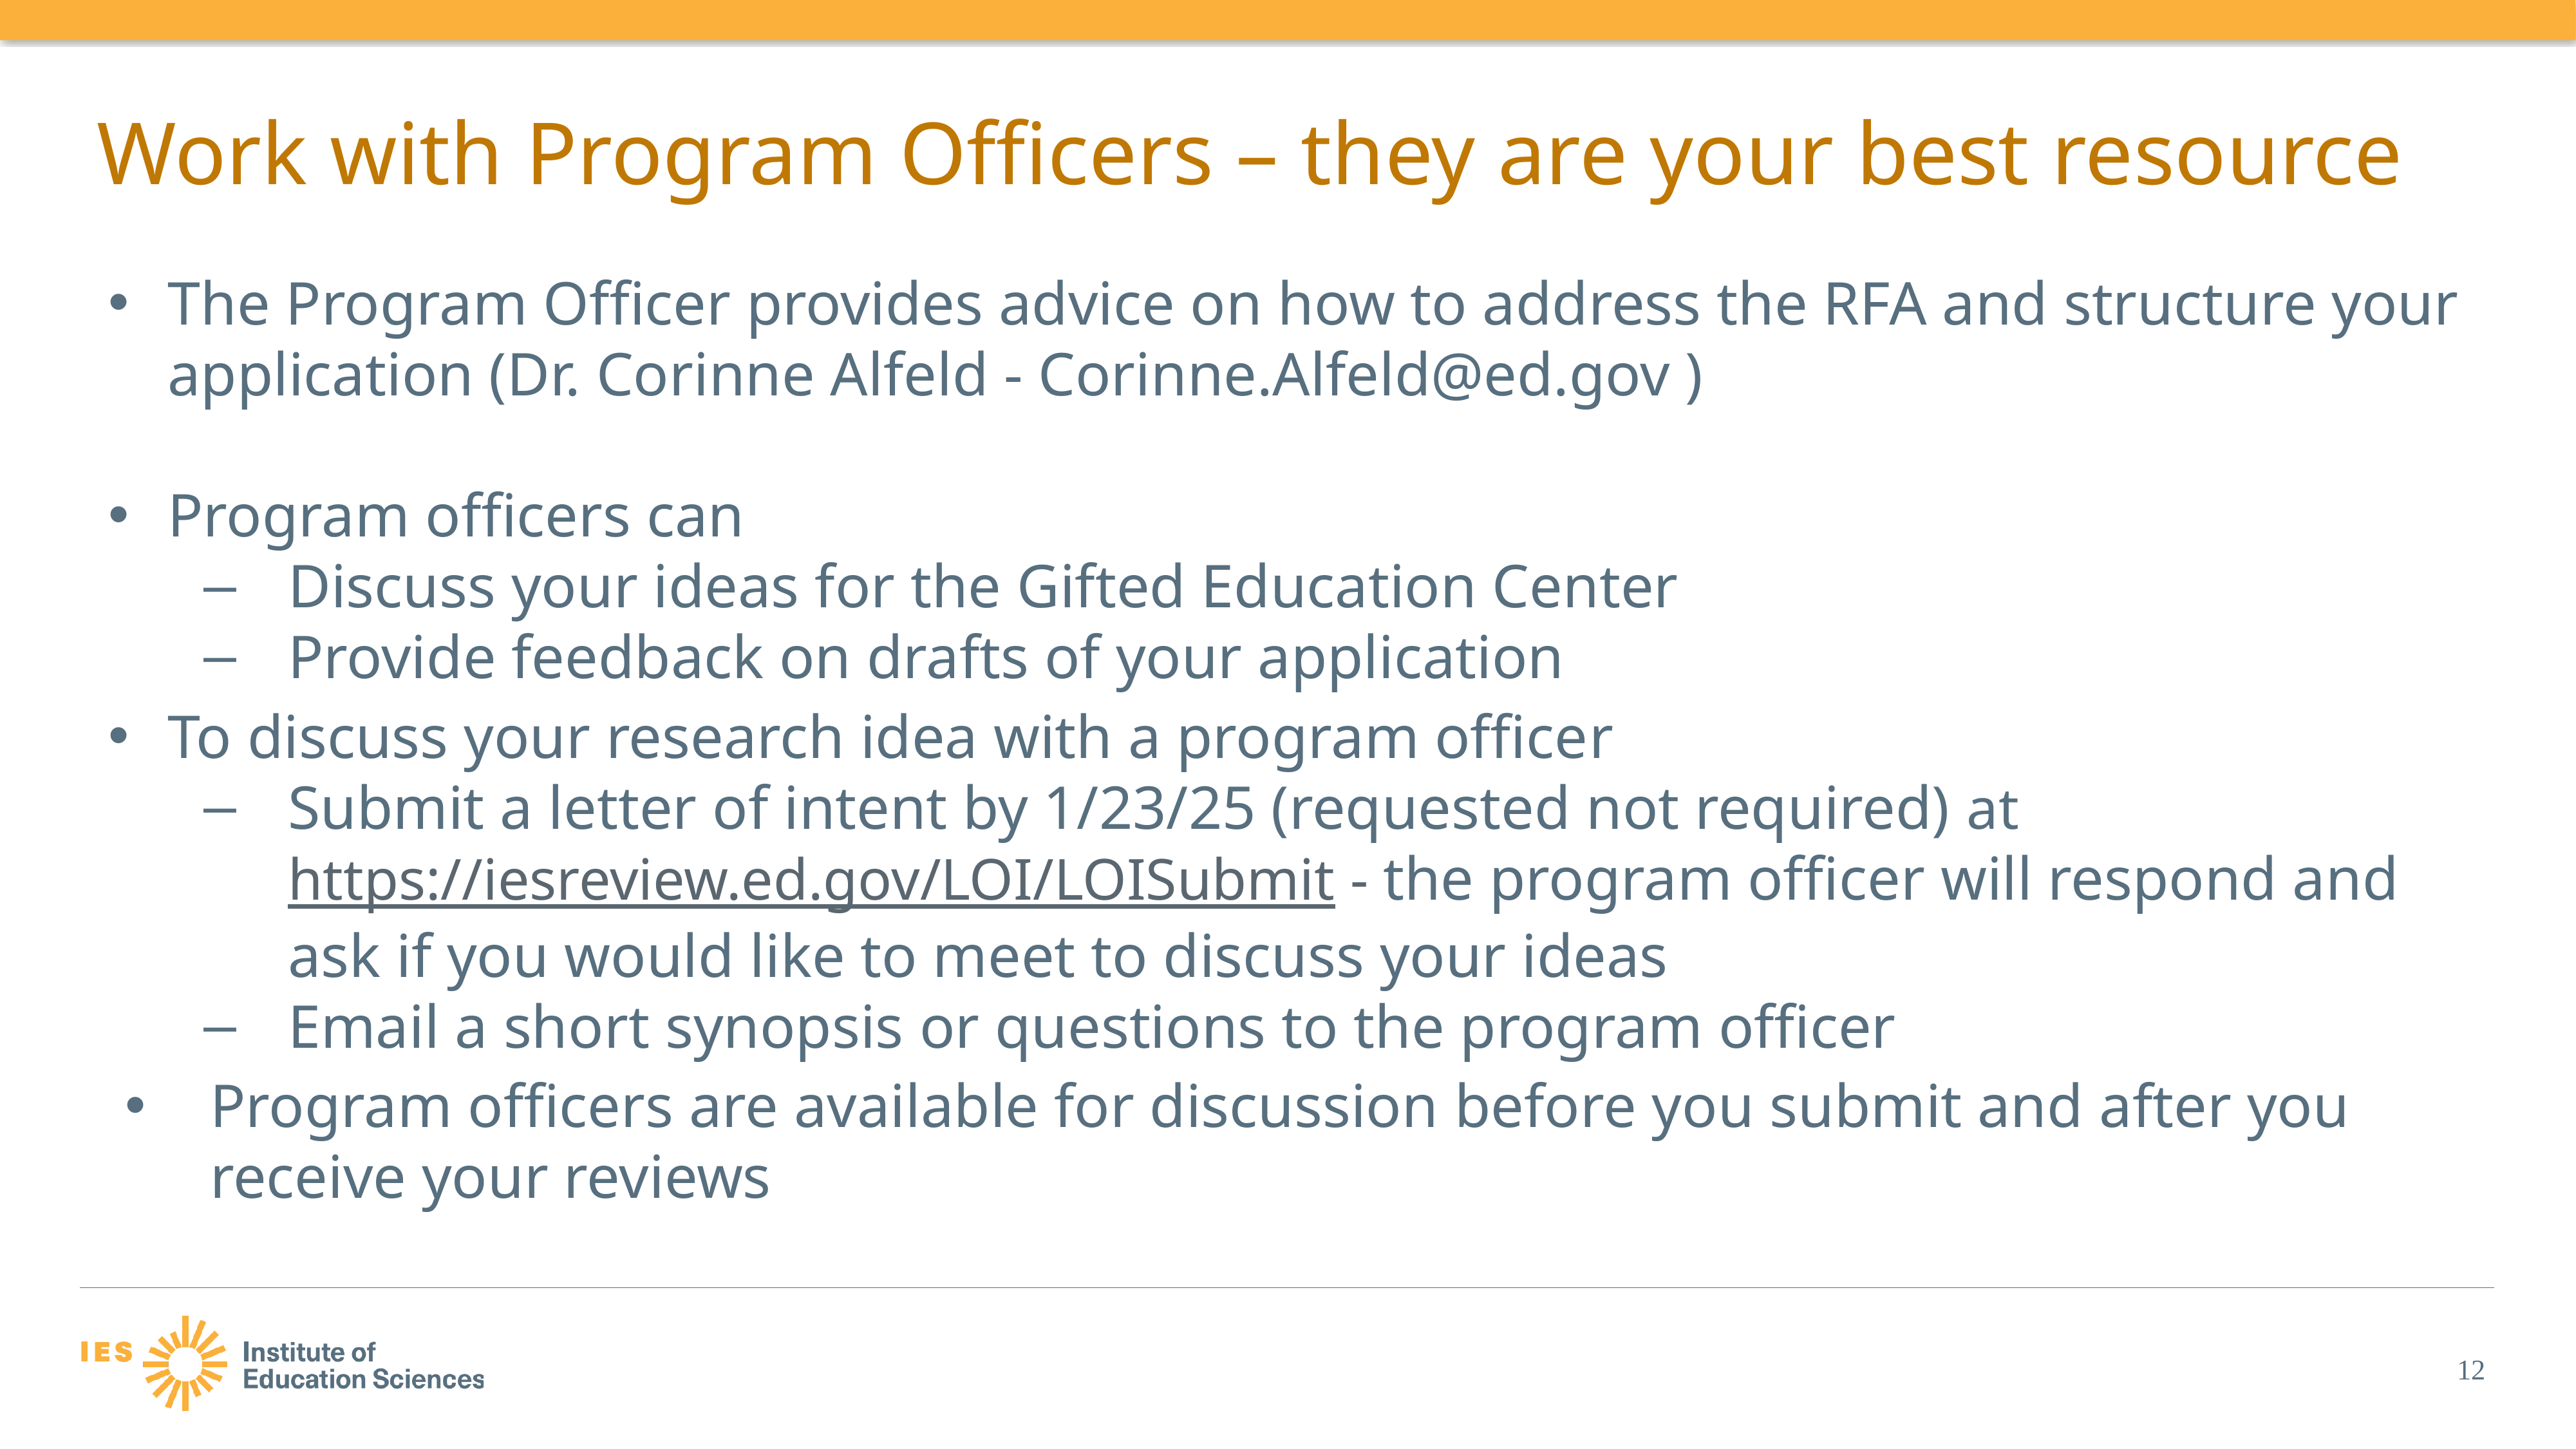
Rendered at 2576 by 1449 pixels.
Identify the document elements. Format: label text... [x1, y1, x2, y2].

slide_number 12 [2394, 1329, 2496, 1407]
title Work with Program Officers – they are your best resource [97, 99, 2431, 228]
list The Program Officer provides advice on how to address the RFA and structure your application (Dr. Corinne Alfeld - Corinne.Alfeld@ed.gov ) Program officers can Discuss your ideas for the Gifted Education Center Provide feedback on drafts of your application To discuss your research idea with a program officer Submit a letter of intent by 1/23/25 (requested not required) at https://iesreview.ed.gov/LOI/LOISubmit - the program officer will respond and ask if you would like to meet to discuss your ideas Email a short synopsis or questions to the program officer Program officers are available for discussion before you submit and after you receive your reviews [108, 265, 2493, 1272]
